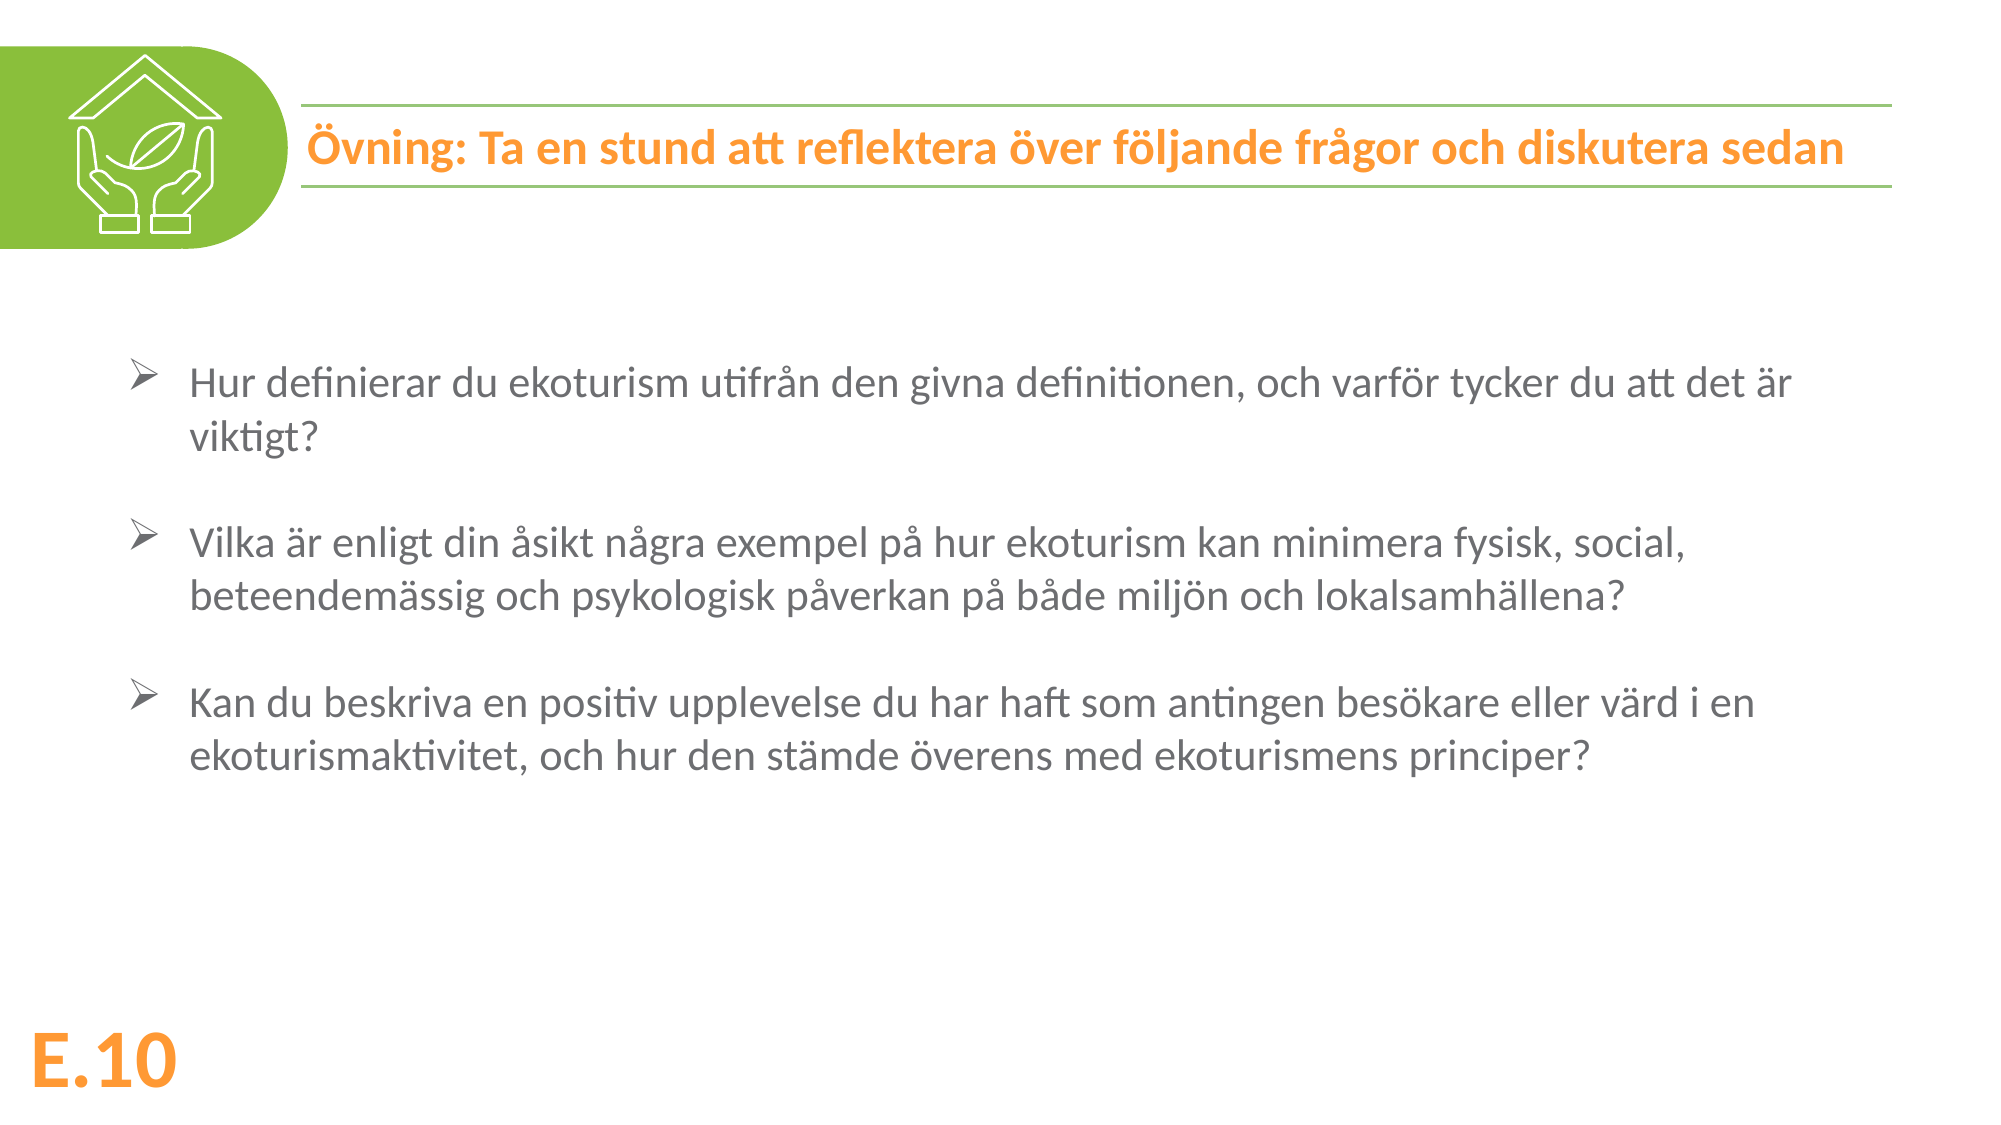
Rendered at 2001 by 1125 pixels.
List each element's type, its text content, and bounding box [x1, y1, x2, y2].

text_box [0, 46, 288, 249]
text_box E.10 [10, 1019, 298, 1125]
list Övning: Ta en stund att reflektera över följande frågor och diskutera sedan [287, 85, 1893, 257]
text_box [68, 54, 222, 233]
list Hur definierar du ekoturism utifrån den givna definitionen, och varför tycker du att det är viktigt? Vilka är enligt din åsikt några exempel på hur ekoturism kan minimera fysisk, social, beteendemässig och psykologisk påverkan på både miljön och lokalsamhällena? Kan du beskriva en positiv upplevelse du har haft som antingen besökare eller värd i en ekoturismaktivitet, och hur den stämde överens med ekoturismens principer? [106, 333, 1864, 1048]
